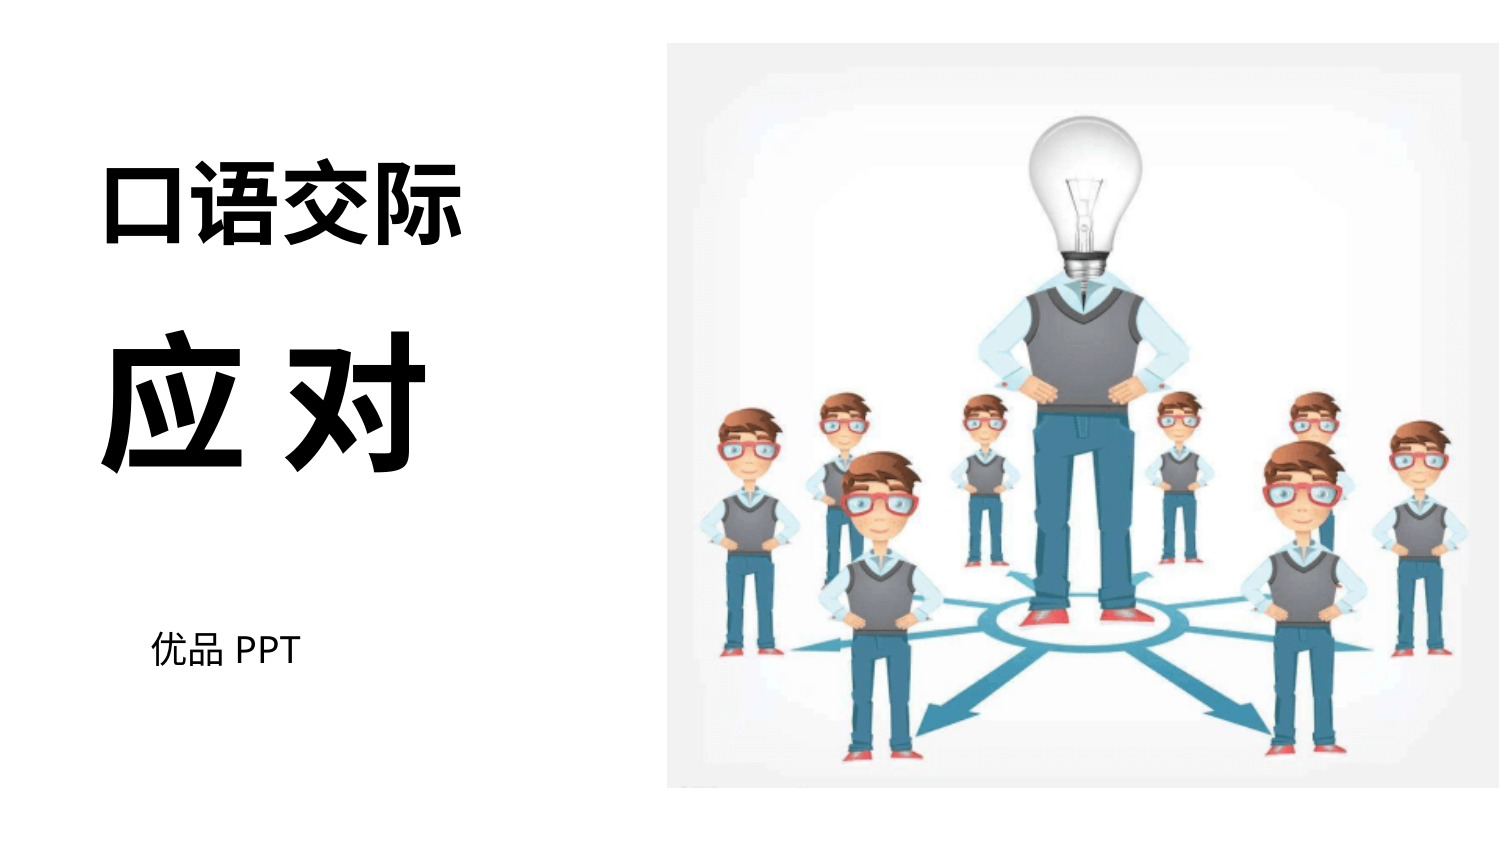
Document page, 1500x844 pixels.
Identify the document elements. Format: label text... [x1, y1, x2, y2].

picture [667, 43, 1499, 788]
text_box 优品PPT [135, 614, 428, 679]
text_box 口语交际 应 对 [82, 138, 667, 497]
